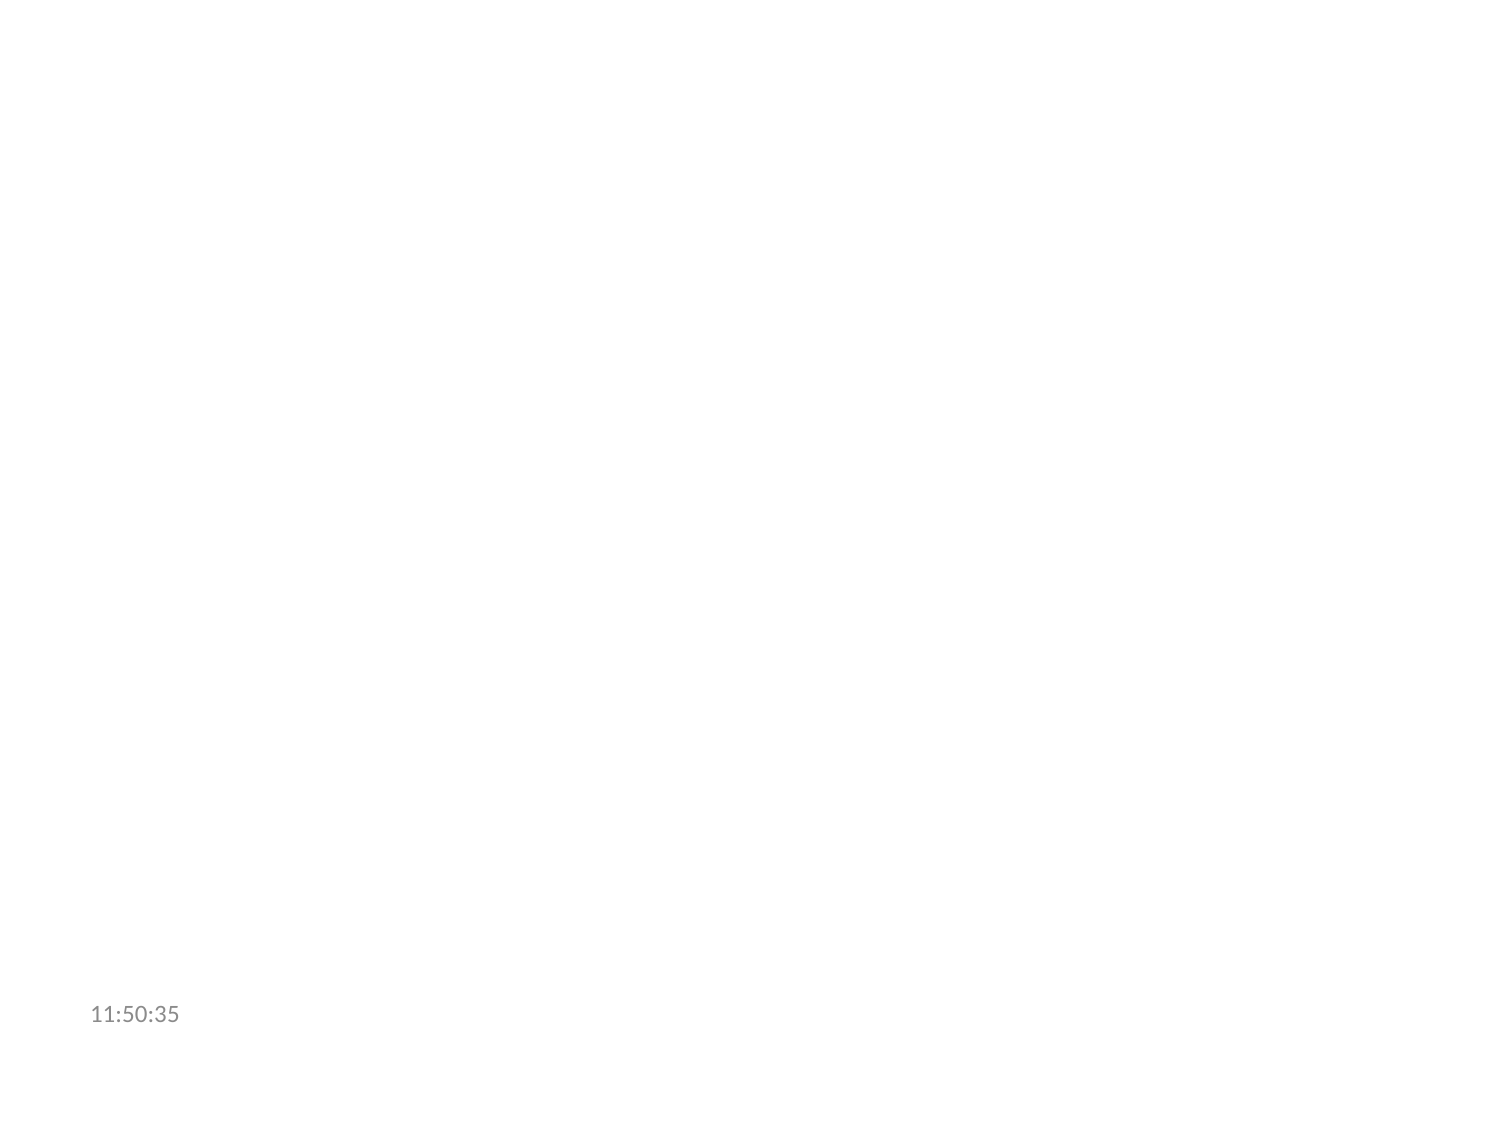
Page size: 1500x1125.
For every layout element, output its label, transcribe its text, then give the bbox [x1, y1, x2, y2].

text_box 15:35:09 [75, 982, 425, 1043]
